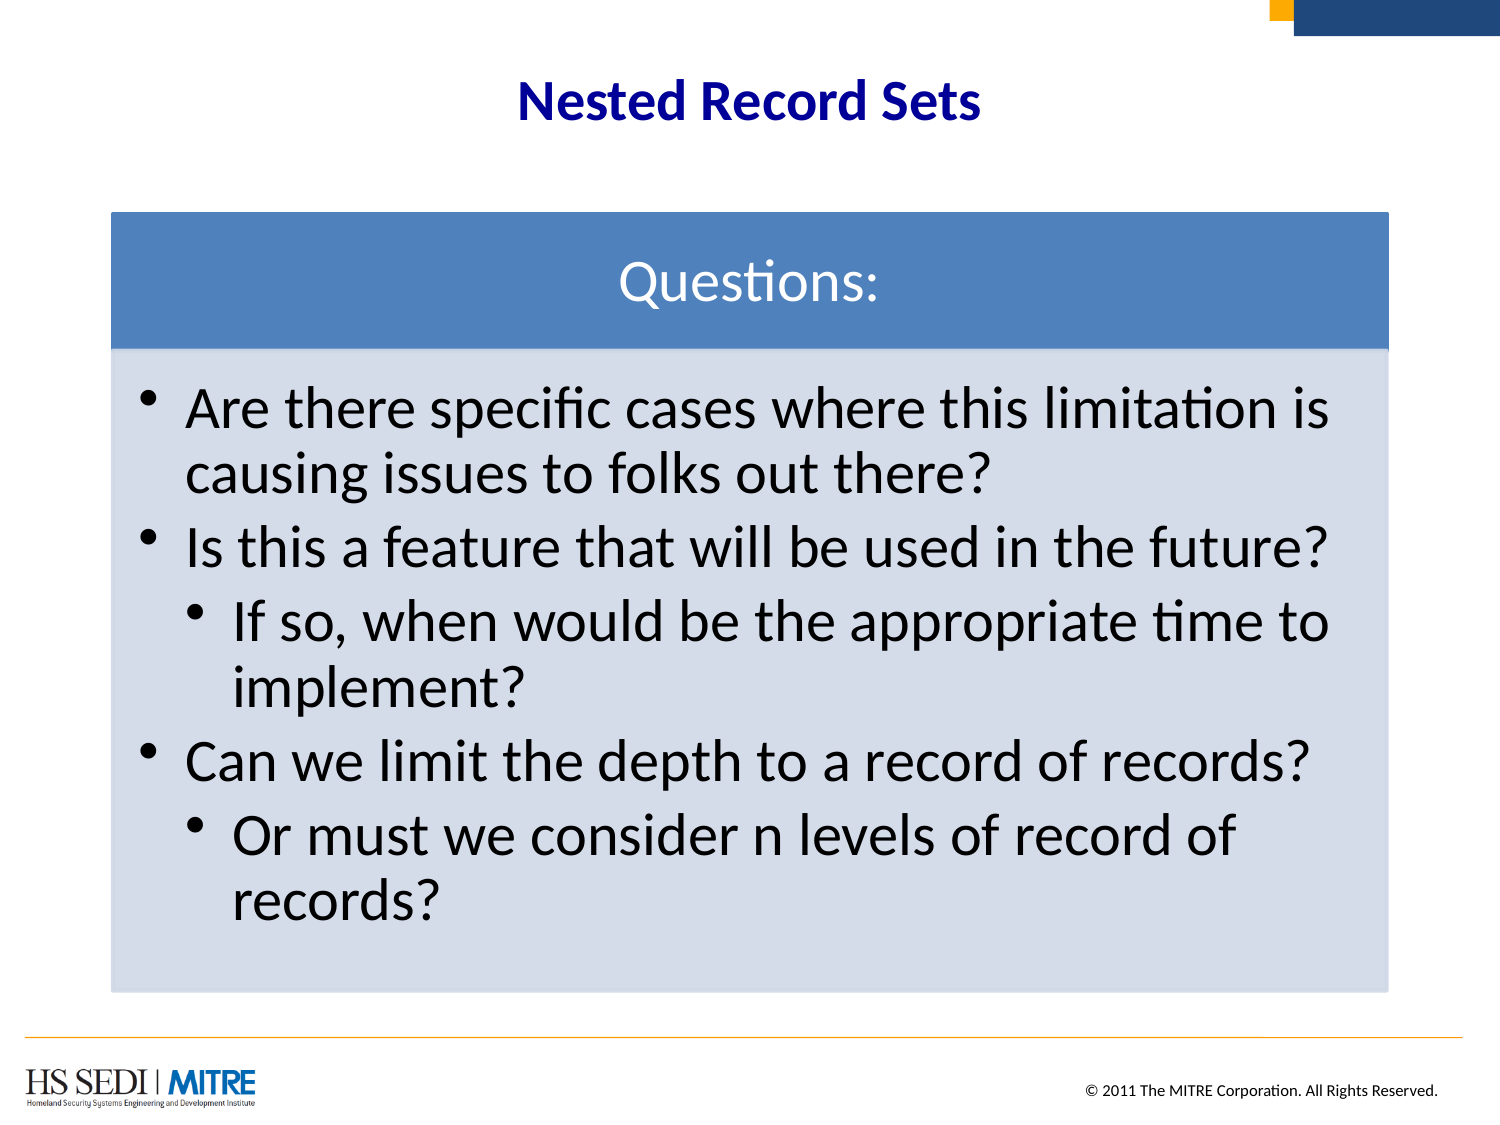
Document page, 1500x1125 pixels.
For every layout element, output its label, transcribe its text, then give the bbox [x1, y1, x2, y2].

picture [20, 1058, 271, 1122]
title Nested Record Sets [43, 62, 1457, 151]
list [112, 180, 1387, 1024]
